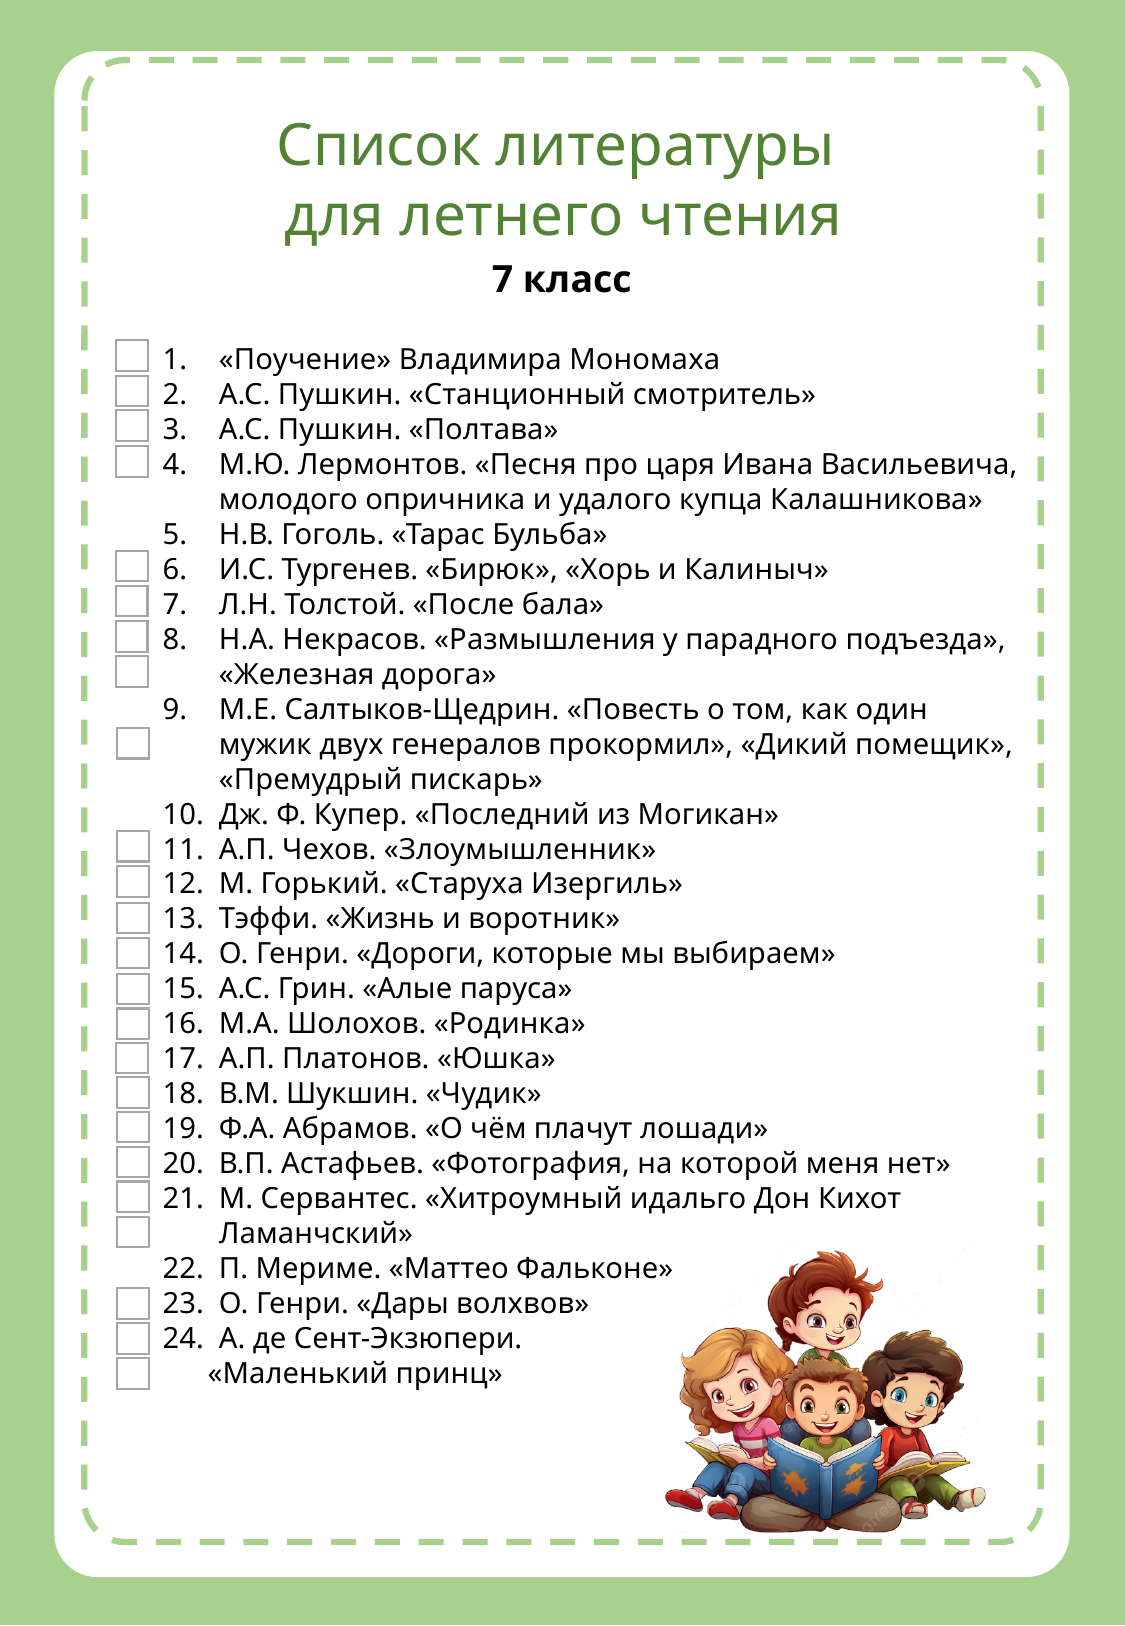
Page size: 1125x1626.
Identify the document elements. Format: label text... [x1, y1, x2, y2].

text_box [115, 620, 149, 653]
text_box [116, 1322, 150, 1355]
text_box [116, 865, 150, 898]
text_box [115, 409, 149, 442]
text_box [116, 937, 150, 969]
text_box «Поучение» Владимира Мономаха А.С. Пушкин. «Станционный смотритель» А.С. Пушкин. «Полтава» М.Ю. Лермонтов. «Песня про царя Ивана Васильевича, молодого опричника и удалого купца Калашникова» Н.В. Гоголь. «Тарас Бульба» И.С. Тургенев. «Бирюк», «Хорь и Калиныч» Л.Н. Толстой. «После бала» Н.А. Некрасов. «Размышления у парадного подъезда», «Железная дорога» М.Е. Салтыков-Щедрин. «Повесть о том, как один мужик двух генералов прокормил», «Дикий помещик», «Премудрый пискарь» Дж. Ф. Купер. «Последний из Могикан» А.П. Чехов. «Злоумышленник» М. Горький. «Старуха Изергиль» Тэффи. «Жизнь и воротник» О. Генри. «Дороги, которые мы выбираем» А.С. Грин. «Алые паруса» М.А. Шолохов. «Родинка» А.П. Платонов. «Юшка» В.М. Шукшин. «Чудик» Ф.А. Абрамов. «О чём плачут лошади» В.П. Астафьев. «Фотография, на которой меня нет» М. Сервантес. «Хитроумный идальго Дон Кихот Ламанчский» П. Мериме. «Маттео Фальконе» О. Генри. «Дары волхвов» А. де Сент-Экзюпери. «Маленький принц» [147, 333, 1041, 1397]
text_box [116, 1357, 150, 1390]
text_box Список литературы для летнего чтения [108, 99, 1018, 255]
text_box [116, 1146, 150, 1178]
text_box [116, 1287, 150, 1320]
text_box [116, 1076, 150, 1109]
text_box [116, 1180, 150, 1213]
text_box [115, 1042, 149, 1074]
text_box [115, 550, 149, 582]
text_box [115, 375, 149, 407]
text_box [115, 339, 149, 372]
text_box [115, 655, 149, 688]
text_box [115, 445, 149, 478]
text_box [83, 58, 1042, 1544]
text_box [116, 1111, 150, 1143]
text_box [116, 902, 150, 934]
text_box [116, 830, 150, 863]
text_box [116, 973, 150, 1005]
text_box [53, 49, 1071, 1579]
picture [661, 1245, 992, 1536]
text_box [116, 1216, 150, 1248]
text_box 7 класс [318, 247, 806, 308]
text_box [115, 585, 149, 617]
text_box [116, 727, 150, 760]
text_box [116, 1007, 150, 1040]
